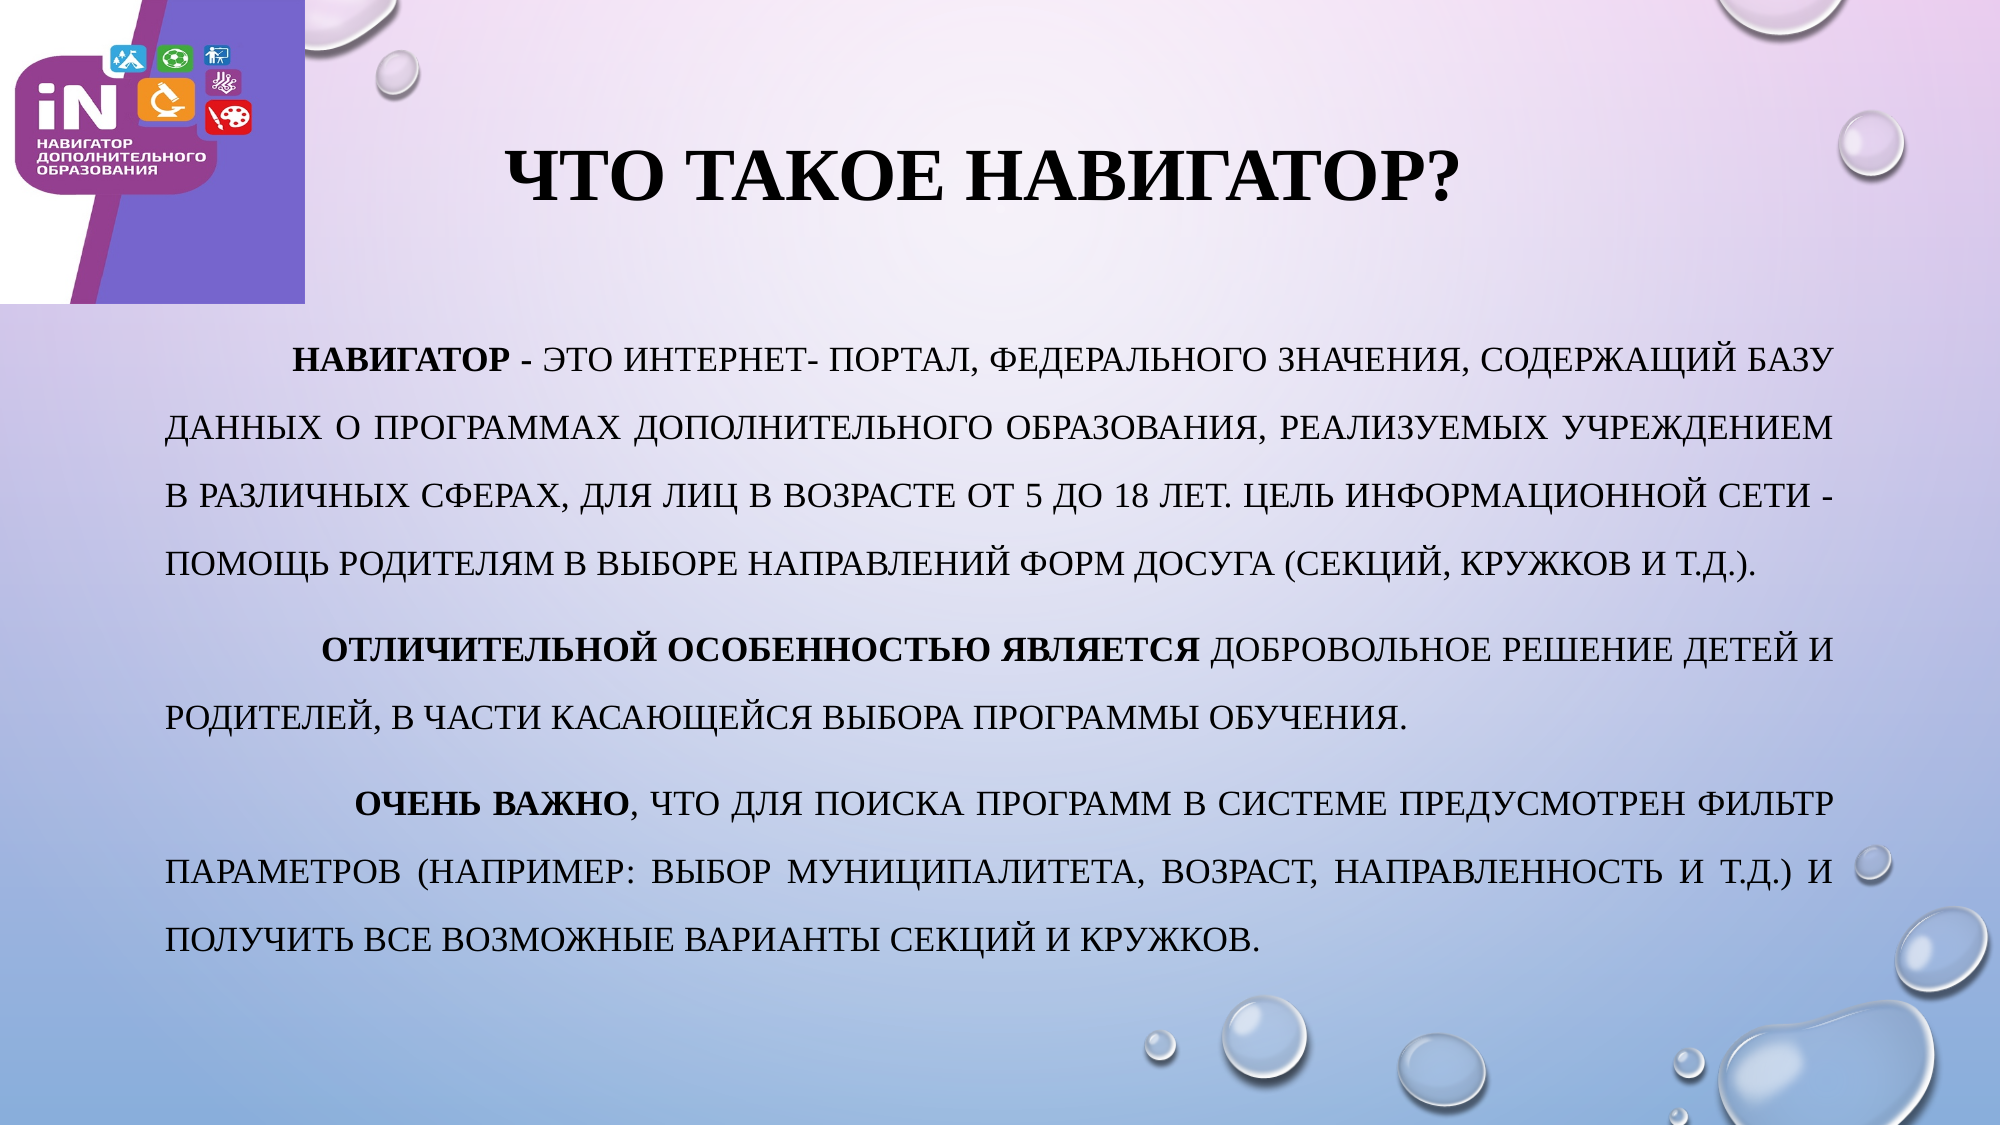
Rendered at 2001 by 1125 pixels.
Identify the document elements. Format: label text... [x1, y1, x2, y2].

picture [0, 0, 2000, 1125]
title Что такое Навигатор? [310, 101, 1819, 250]
list Навигатор - это интернет- портал, федерального значения, содержащий базу данных о программах дополнительного образования, реализуемых учреждением в различных сферах, для лиц в возрасте от 5 до 18 лет. Цель информационной сети - помощь родителям в выборе направлений форм досуга (секций, кружков и т.д.). Отличительной особенностью является добровольное решение детей и родителей, в части касающейся выбора программы обучения. Очень важно, что для поиска программ в системе предусмотрен фильтр параметров (например: выбор муниципалитета, возраст, направленность и т.д.) и получить все возможные варианты секций и кружков. [149, 303, 1850, 1038]
